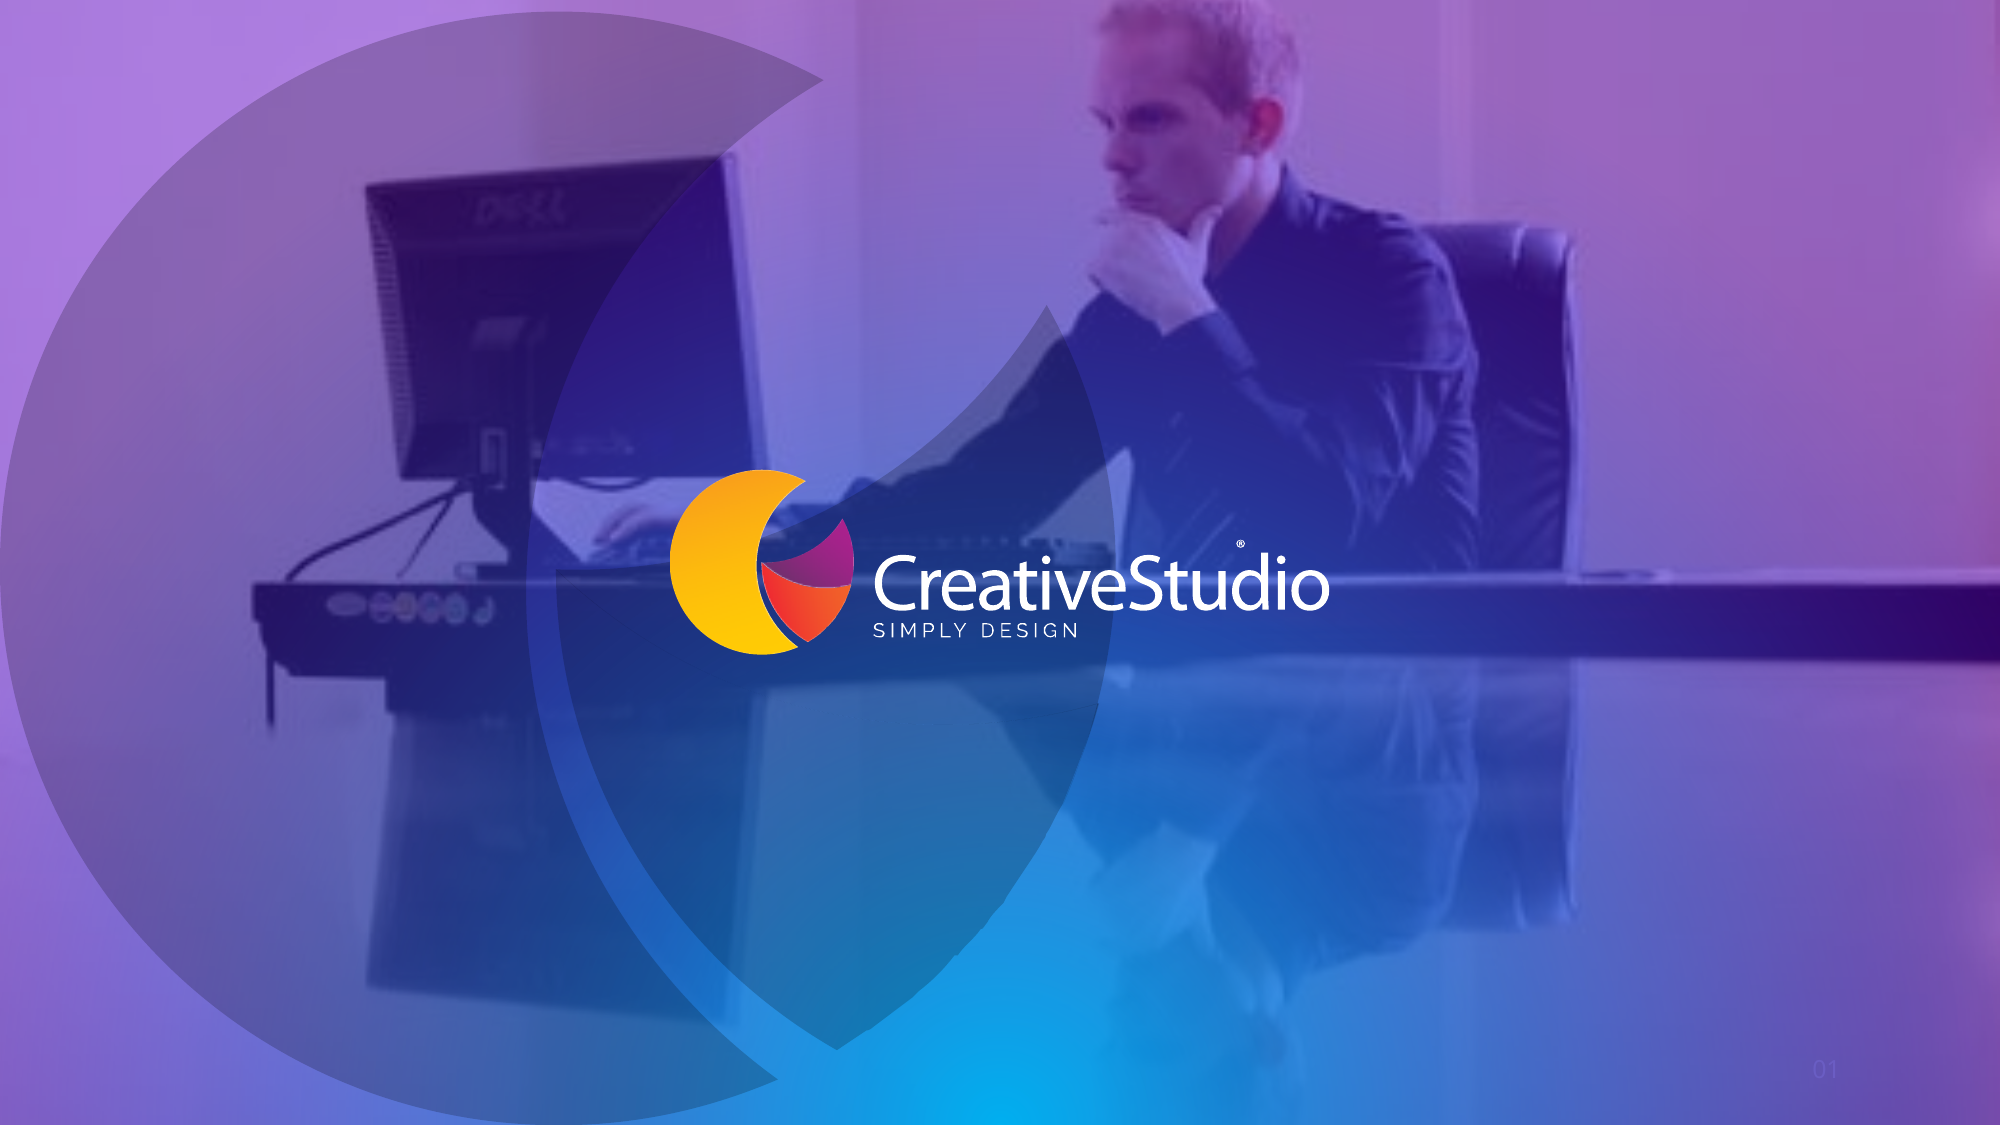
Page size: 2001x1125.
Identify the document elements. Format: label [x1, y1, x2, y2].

picture [0, 0, 2000, 1125]
text_box [0, 11, 1119, 1125]
